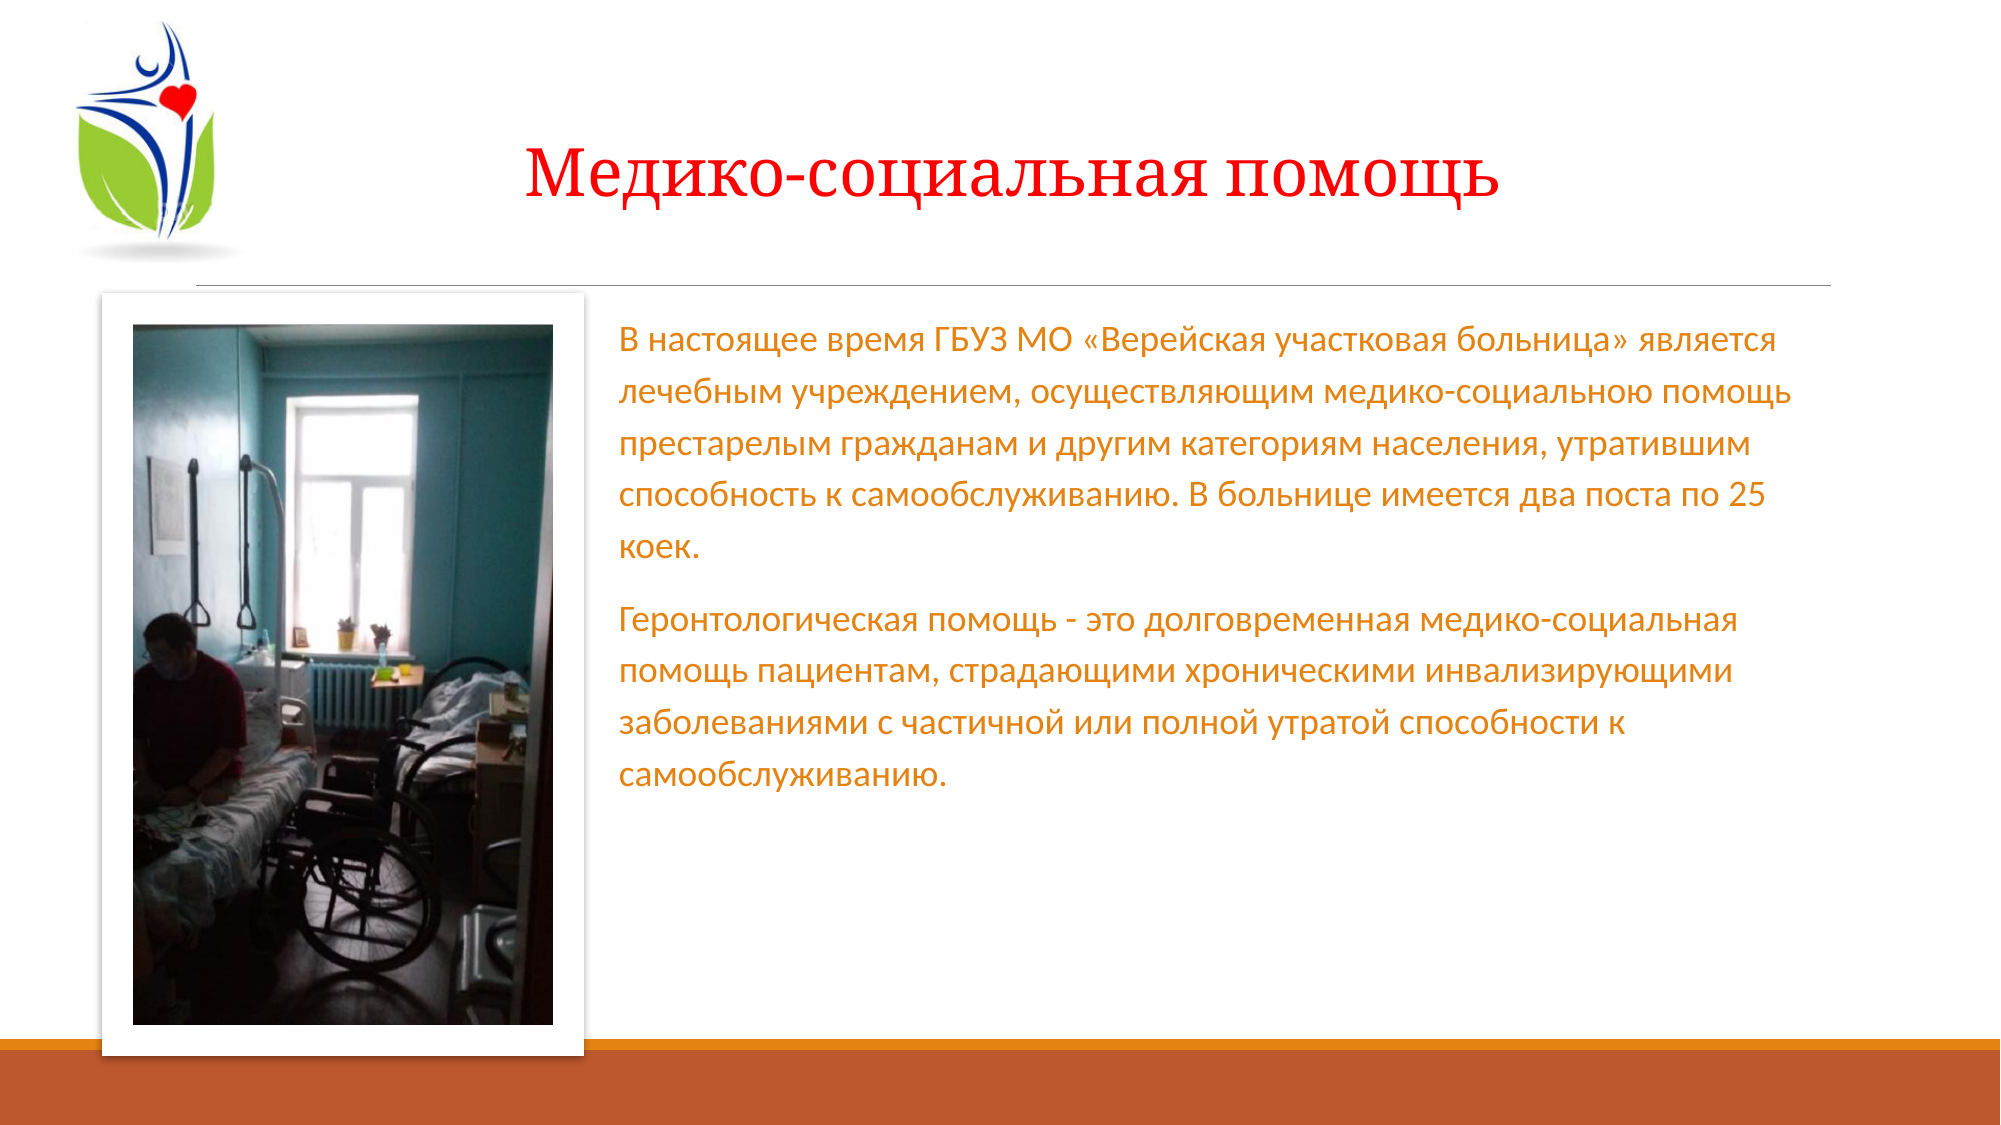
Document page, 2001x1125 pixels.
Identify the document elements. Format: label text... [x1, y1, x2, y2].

picture [0, 325, 694, 1025]
title Медико-социальная помощь [278, 93, 1819, 218]
picture [22, 20, 270, 268]
text_box В настоящее время ГБУЗ МО «Верейская участковая больница» является лечебным учреждением, осуществляющим медико-социальною помощь престарелым гражданам и другим категориям населения, утратившим способность к самообслуживанию. В больнице имеется два поста по 25 коек. Геронтологическая помощь - это долговременная медико-социальная помощь пациентам, страдающими хроническими инвализирующими заболеваниями с частичной или полной утратой способности к самообслуживанию. [604, 300, 1829, 802]
